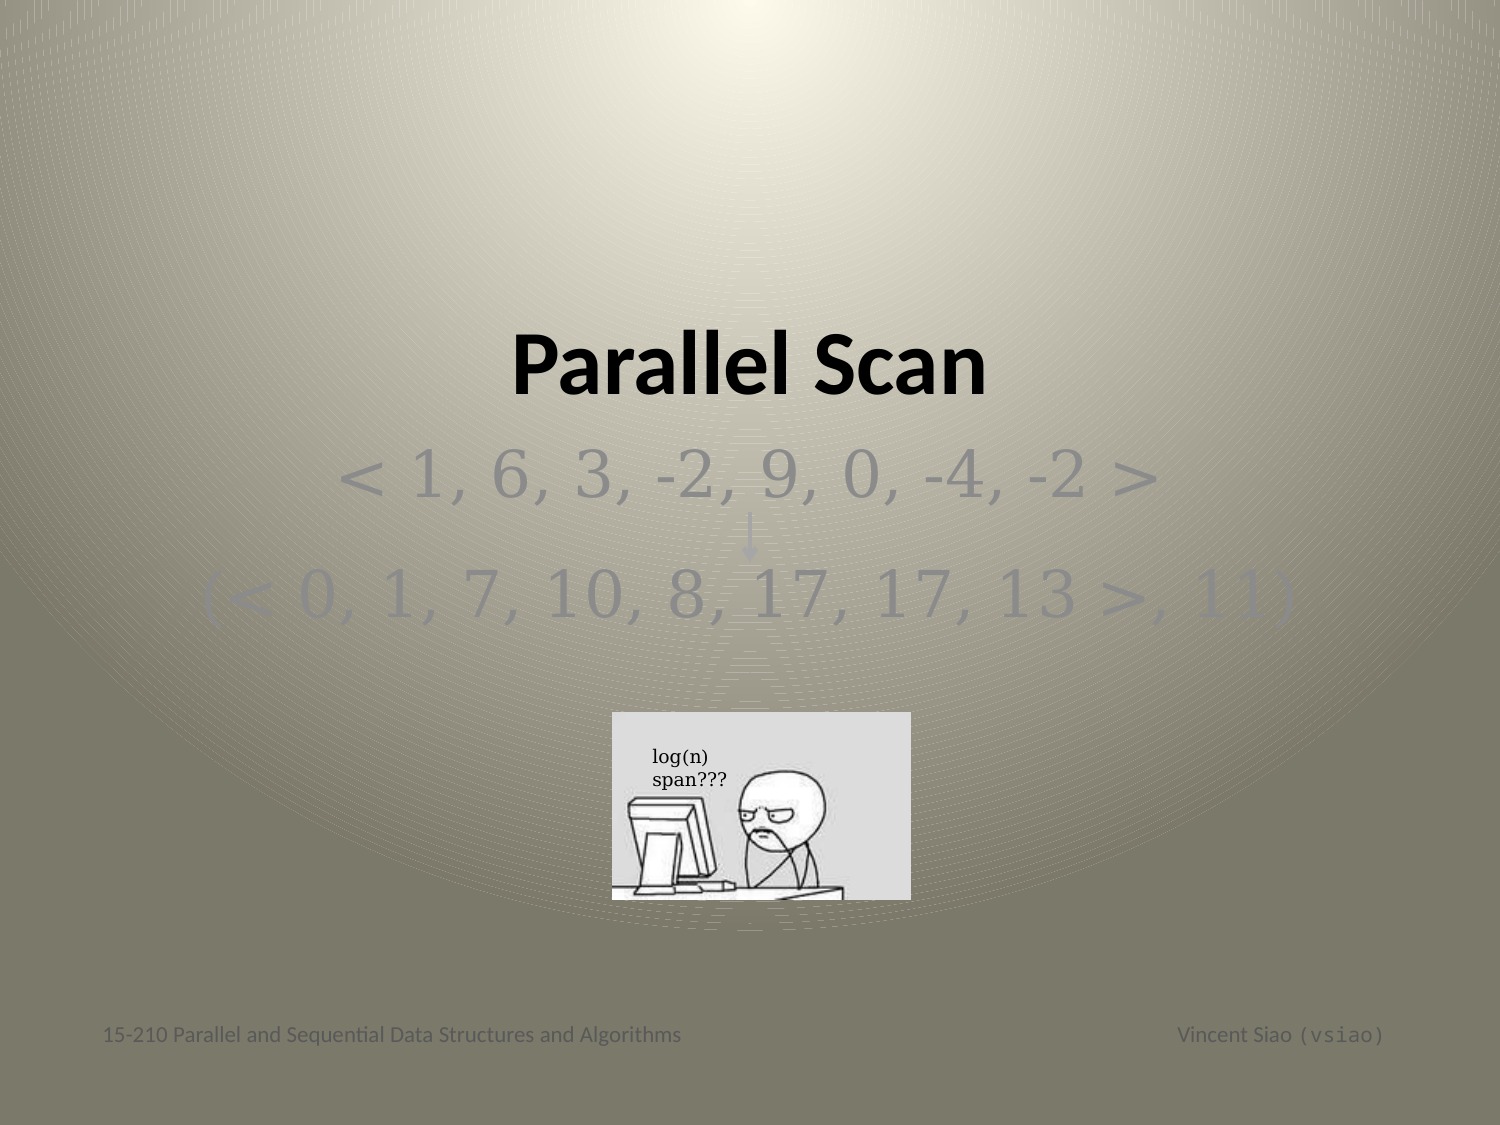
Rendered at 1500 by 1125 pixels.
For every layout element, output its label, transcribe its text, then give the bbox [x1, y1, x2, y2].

title Parallel Scan [112, 237, 1388, 479]
text_box 15-210 Parallel and Sequential Data Structures and Algorithms [87, 1012, 700, 1055]
text_box Vincent Siao (vsiao) [1074, 1012, 1400, 1055]
picture [612, 712, 912, 901]
subtitle < 1, 6, 3, -2, 9, 0, -4, -2 > (< 0, 1, 7, 10, 8, 17, 17, 13 >, 11) [174, 425, 1325, 713]
